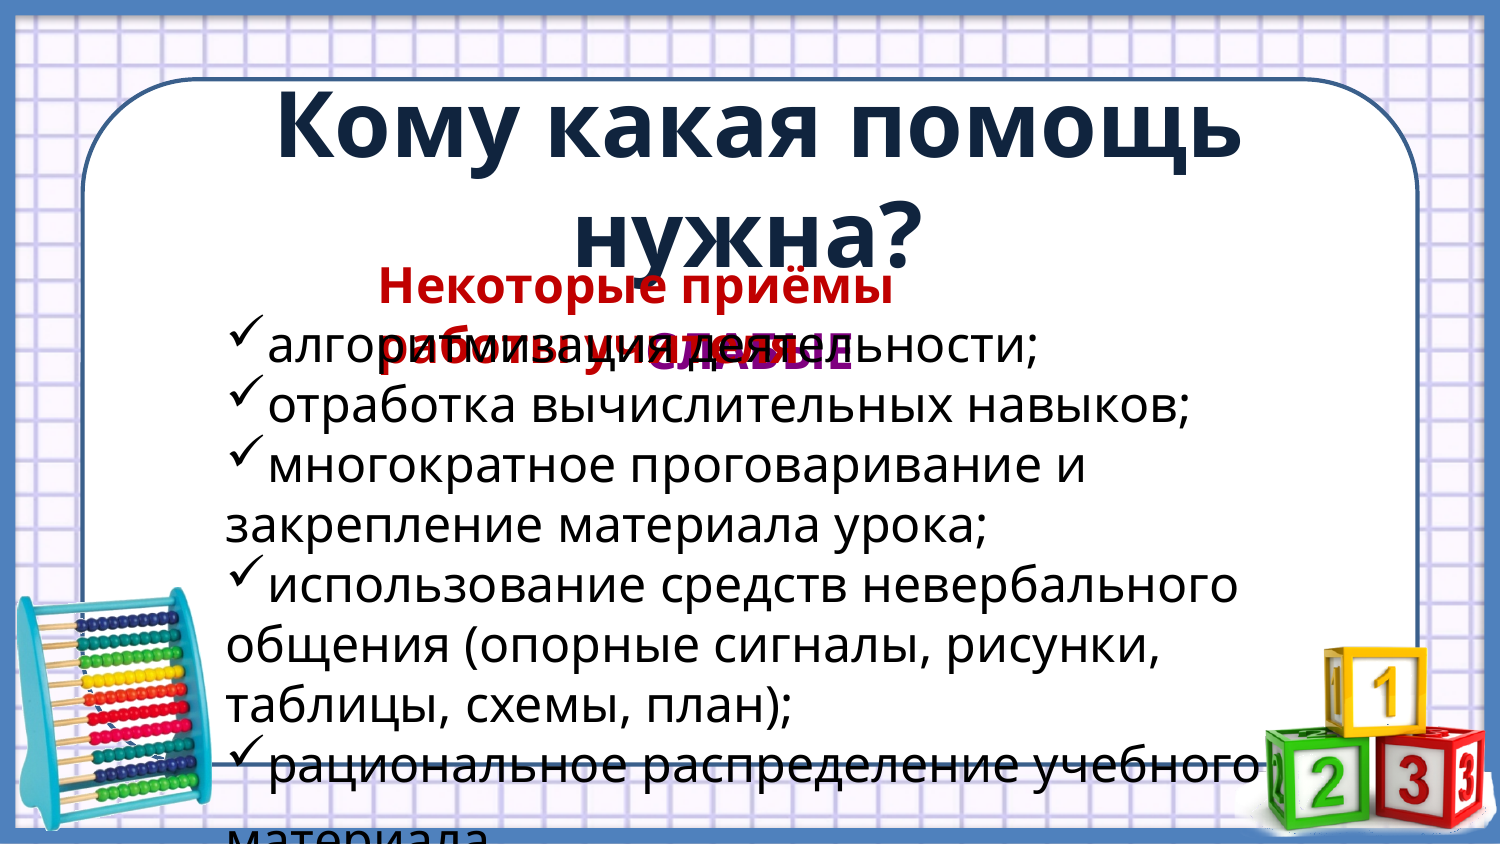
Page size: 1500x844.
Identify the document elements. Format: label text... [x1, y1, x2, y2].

picture [16, 16, 1500, 844]
text_box Некоторые приёмы работы учителя [363, 246, 1096, 304]
text_box алгоритмизация деятельности; отработка вычислительных навыков; многократное проговаривание и закрепление материала урока; использование средств невербального общения (опорные сигналы, рисунки, таблицы, схемы, план); рациональное распределение учебного материала. [210, 304, 1348, 844]
text_box Кому какая помощь нужна? СЛАБЫЕ [140, 58, 1379, 504]
